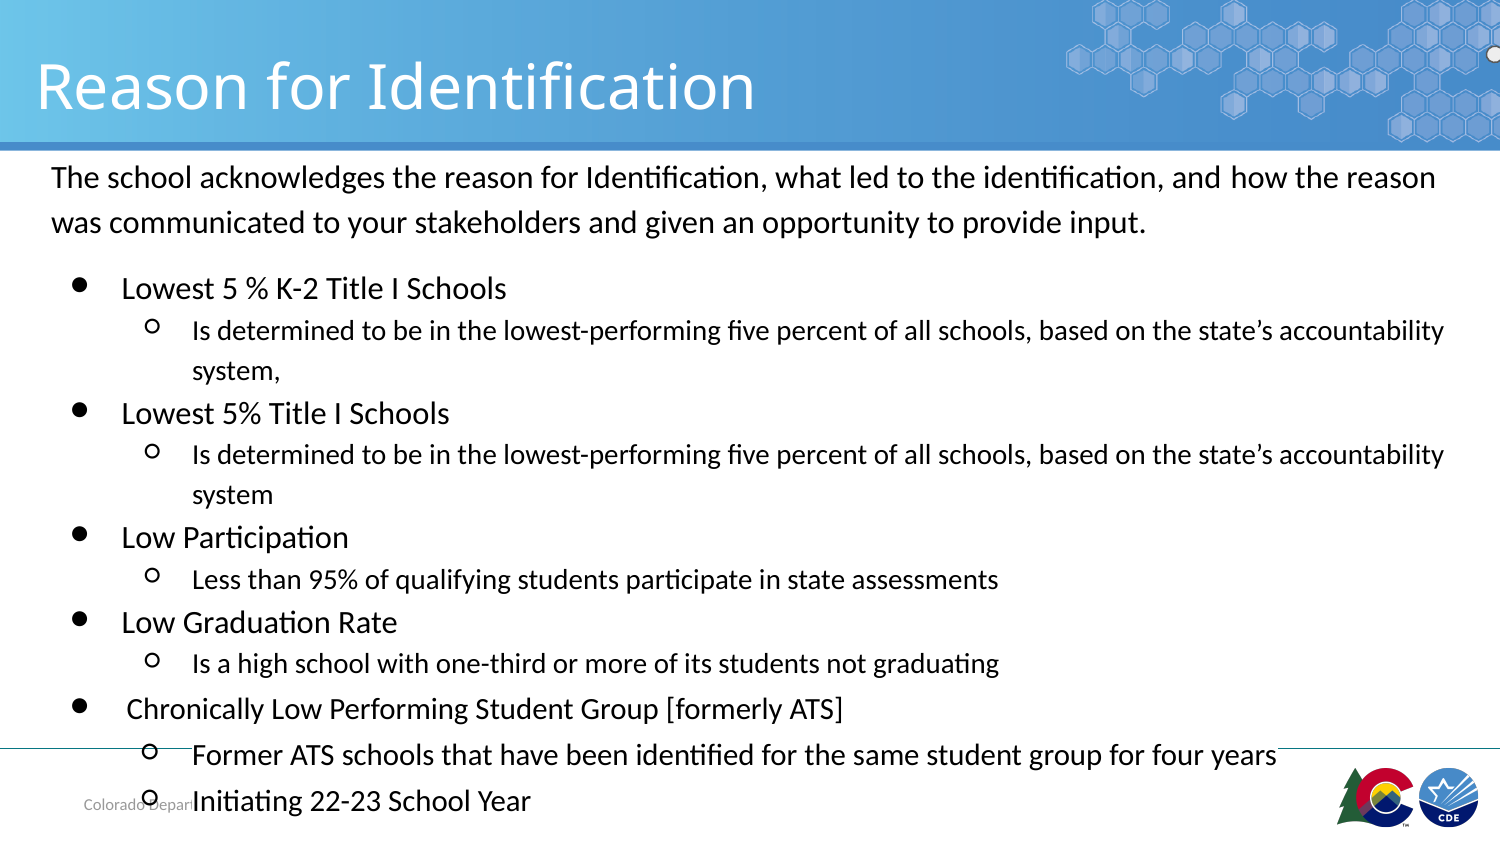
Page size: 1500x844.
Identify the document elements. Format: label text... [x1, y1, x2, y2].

picture [0, 0, 1500, 151]
text_box [1486, 46, 1500, 63]
list The school acknowledges the reason for Identification, what led to the identification, and how the reason was communicated to your stakeholders and given an opportunity to provide input. Lowest 5 % K-2 Title I Schools Is determined to be in the lowest-performing five percent of all schools, based on the state’s accountability system, Lowest 5% Title I Schools Is determined to be in the lowest-performing five percent of all schools, based on the state’s accountability system Low Participation Less than 95% of qualifying students participate in state assessments Low Graduation Rate Is a high school with one-third or more of its students not graduating Chronically Low Performing Student Group [formerly ATS] Former ATS schools that have been identified for the same student group for four years Initiating 22-23 School Year [51, 149, 1449, 820]
title Reason for Identification [34, 37, 1433, 132]
picture [1336, 767, 1479, 828]
